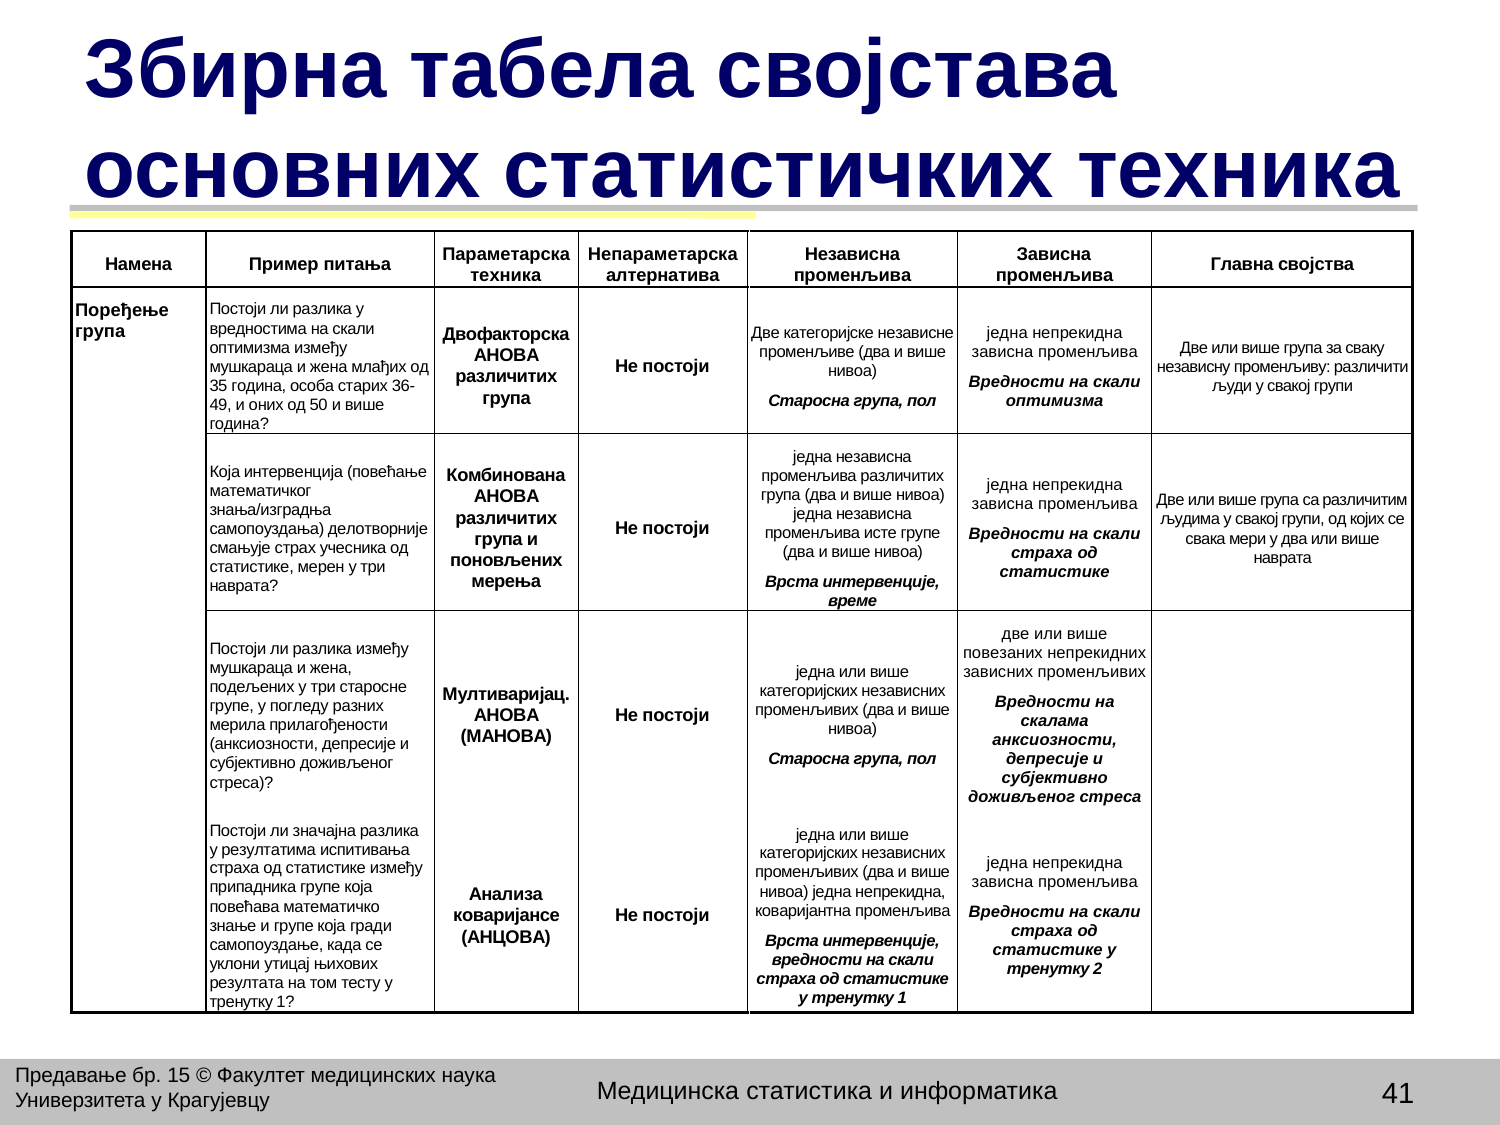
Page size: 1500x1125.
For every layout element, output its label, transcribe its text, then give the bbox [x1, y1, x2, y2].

slide_number 41 [1164, 1066, 1430, 1125]
footer Медицинска статистика и информатика [512, 1066, 1144, 1125]
title Збирна табела својстава основних статистичких техника [69, 19, 1426, 208]
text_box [60, 229, 1422, 1045]
slide_number Предавање бр. 15 © Факултет медицинских наука Универзитета у Крагујевцу [0, 1053, 616, 1108]
